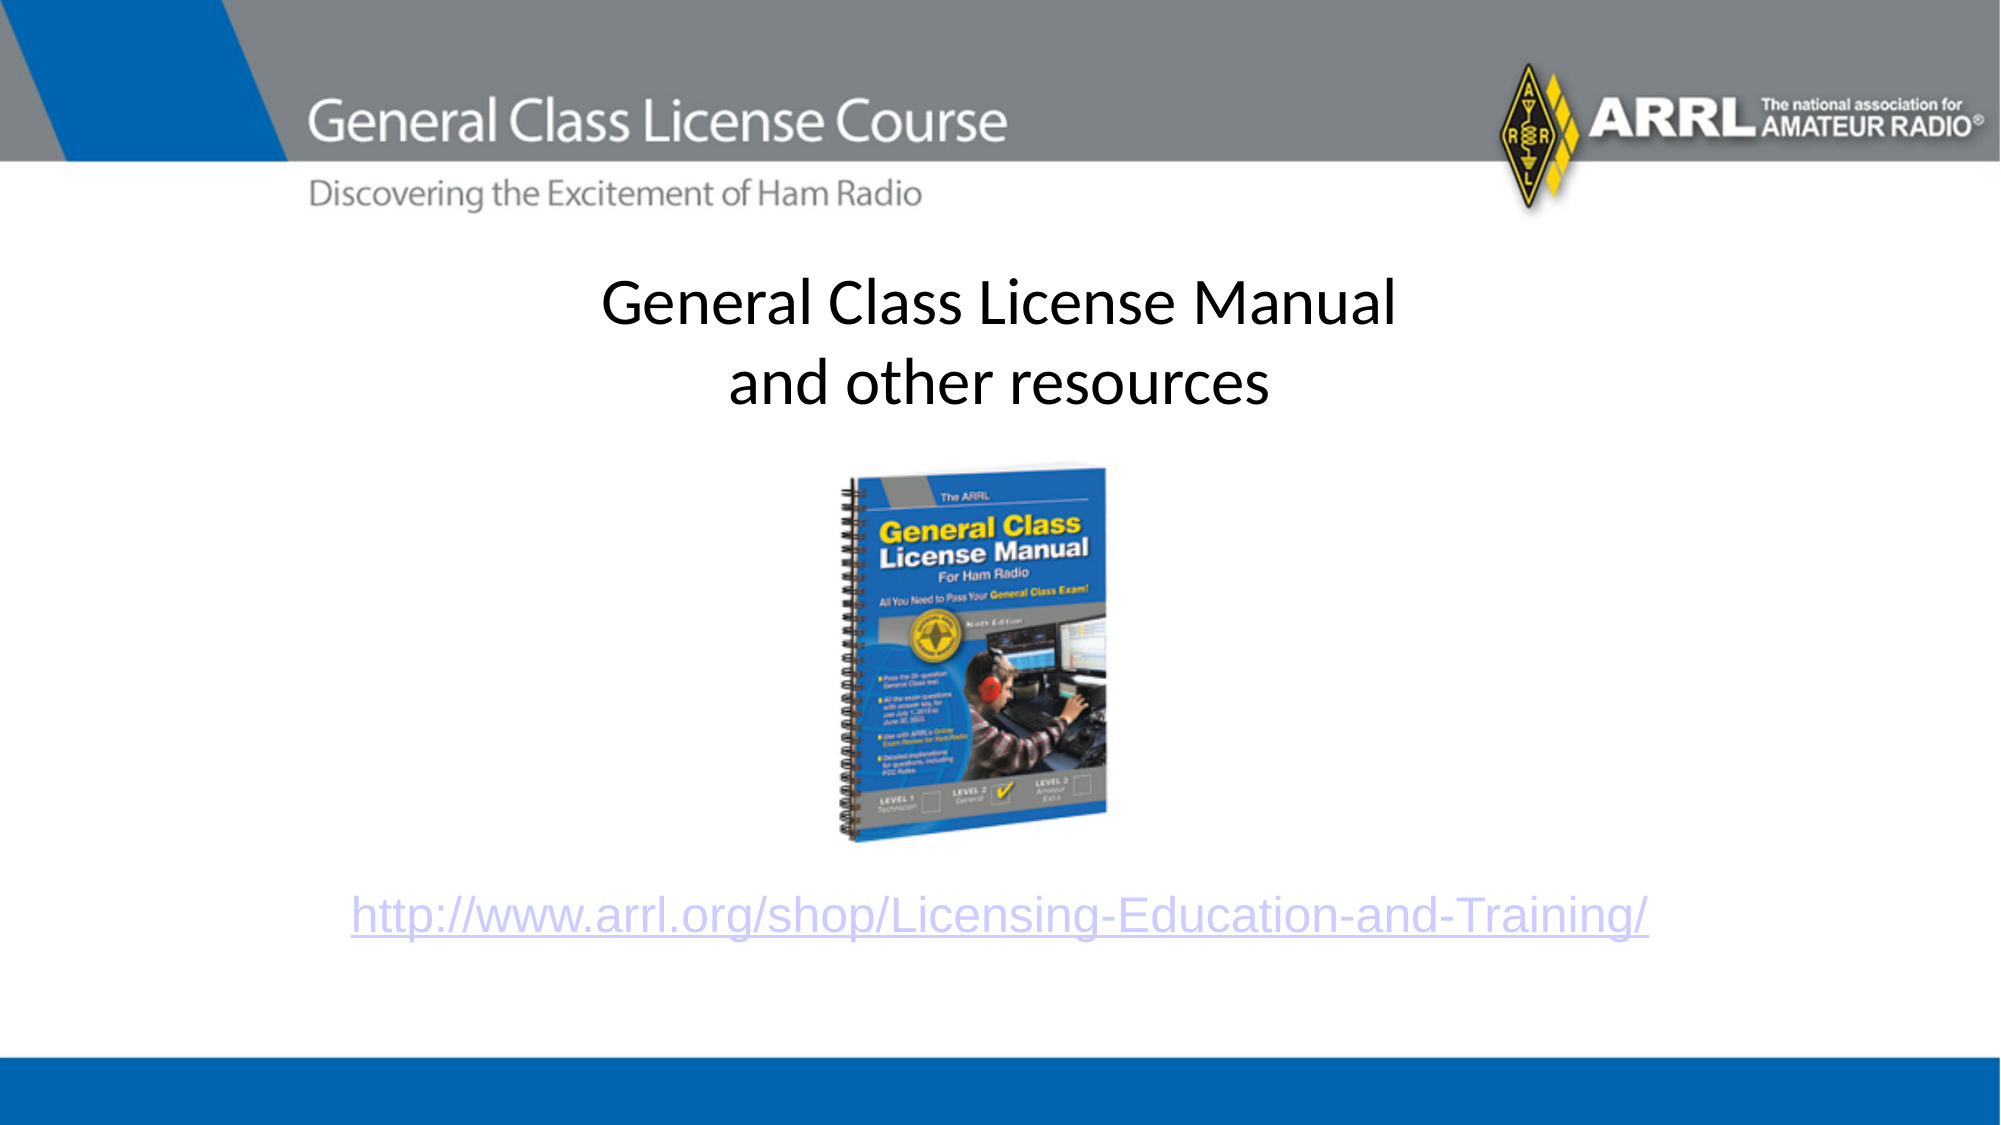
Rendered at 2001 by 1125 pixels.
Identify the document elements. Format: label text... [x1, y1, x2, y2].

list http://www.arrl.org/shop/Licensing-Education-and-Training/ [99, 525, 1900, 1005]
picture [0, 0, 2001, 1125]
title General Class License Manual and other resources [99, 249, 1900, 388]
